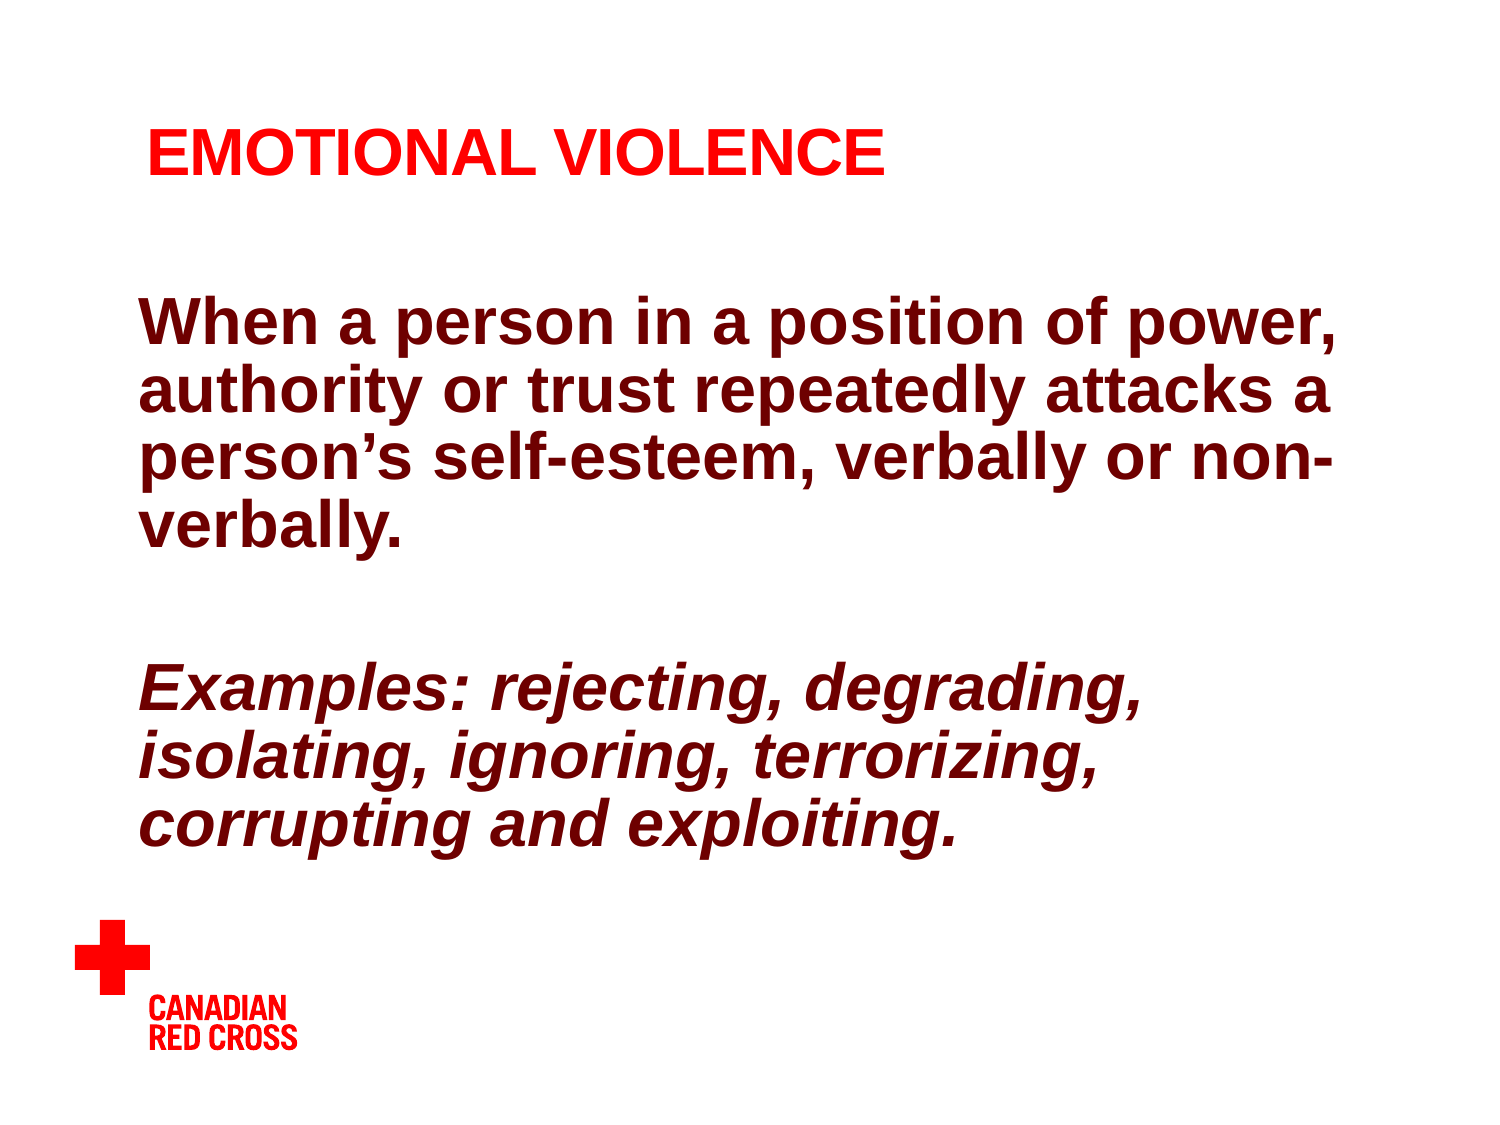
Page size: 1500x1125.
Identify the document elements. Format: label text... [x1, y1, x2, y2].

list When a person in a position of power, authority or trust repeatedly attacks a person’s self-esteem, verbally or non-verbally. Examples: rejecting, degrading, isolating, ignoring, terrorizing, corrupting and exploiting. [123, 184, 1436, 894]
title EMOTIONAL VIOLENCE [131, 54, 1444, 197]
